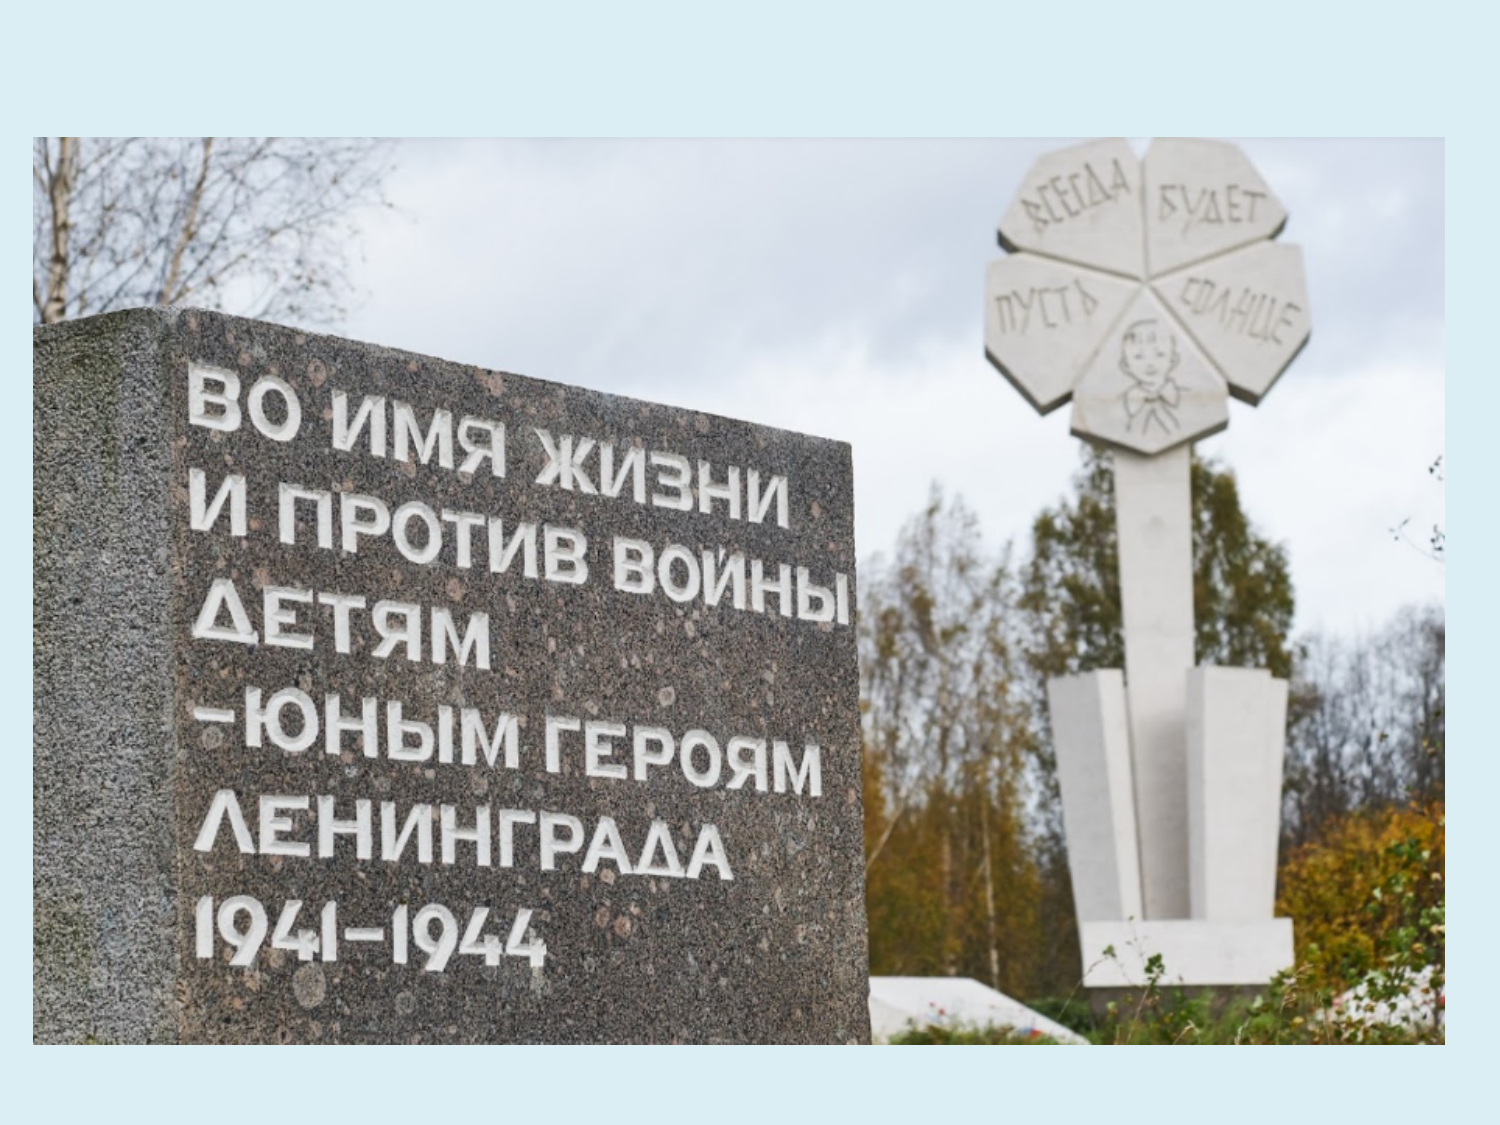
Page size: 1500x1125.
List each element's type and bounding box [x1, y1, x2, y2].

picture [33, 136, 1446, 1045]
